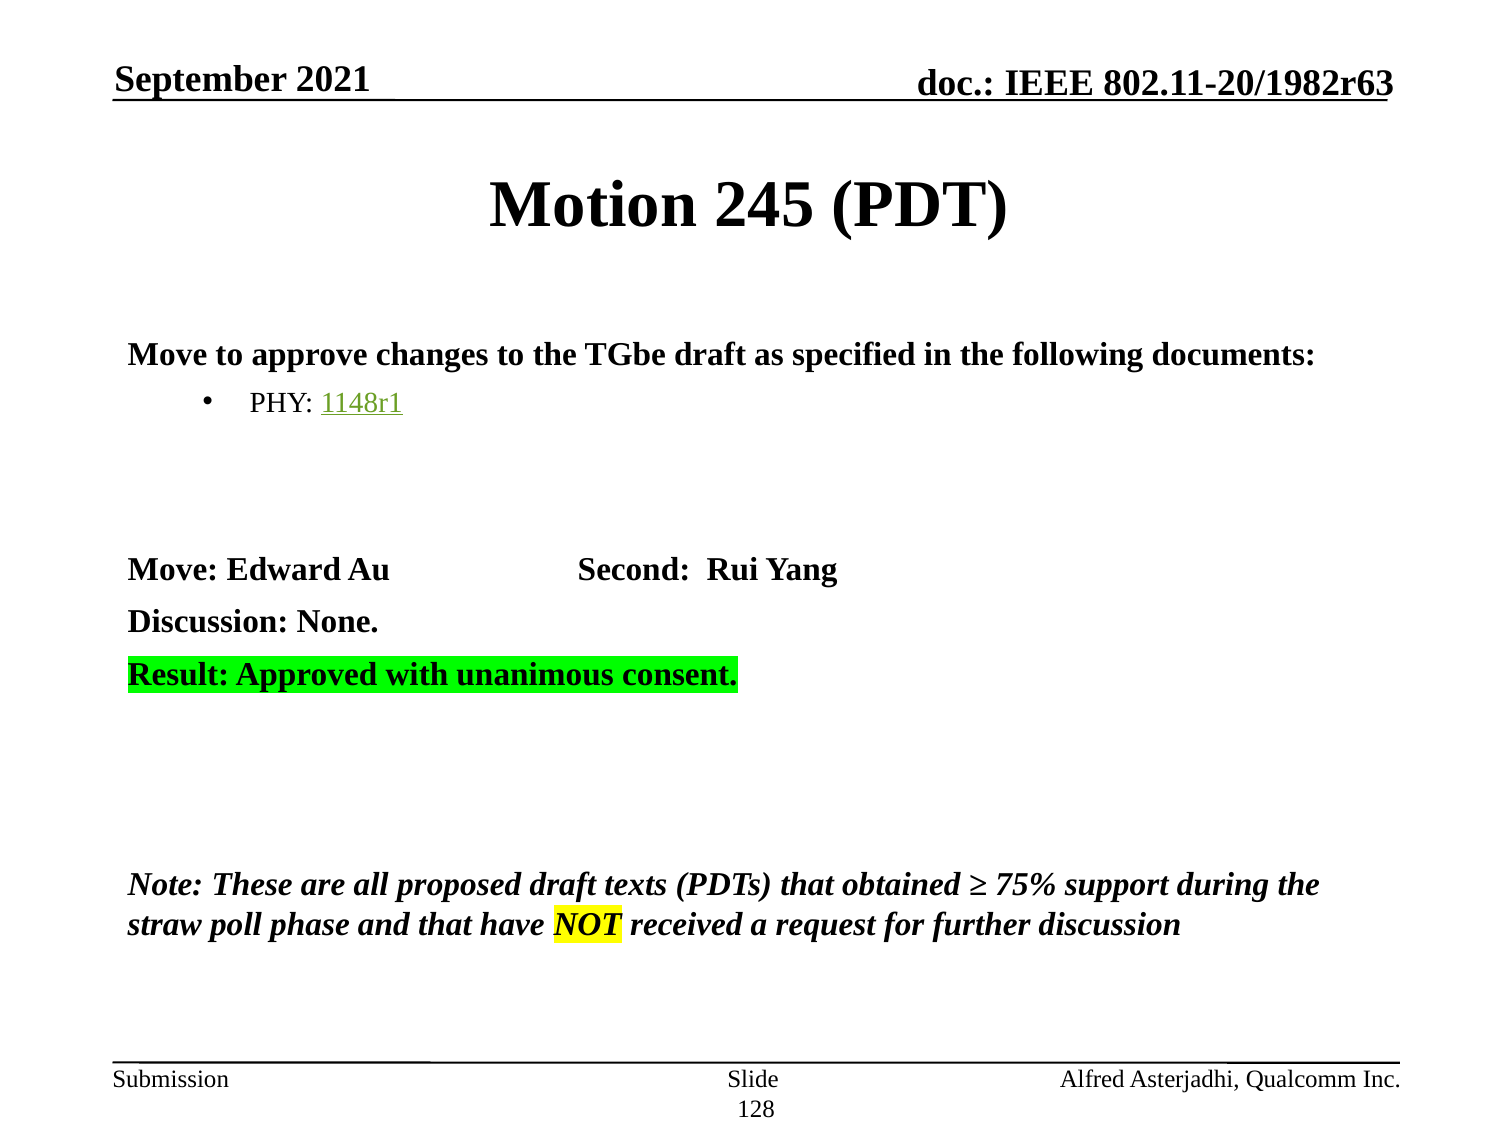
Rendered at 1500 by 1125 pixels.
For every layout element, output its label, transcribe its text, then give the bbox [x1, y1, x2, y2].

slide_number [114, 54, 423, 100]
title Motion 245 (PDT) [112, 112, 1388, 288]
footer Alfred Asterjadhi, Qualcomm Inc. [878, 1061, 1402, 1093]
list Move to approve changes to the TGbe draft as specified in the following documents: PHY: 1148r1 Move: Edward Au Second: Rui Yang Discussion: None. Result: Approved with unanimous consent. Note: These are all proposed draft texts (PDTs) that obtained ≥ 75% support during the straw poll phase and that have NOT received a request for further discussion [112, 324, 1388, 1063]
slide_number Slide 128 [712, 1061, 800, 1123]
